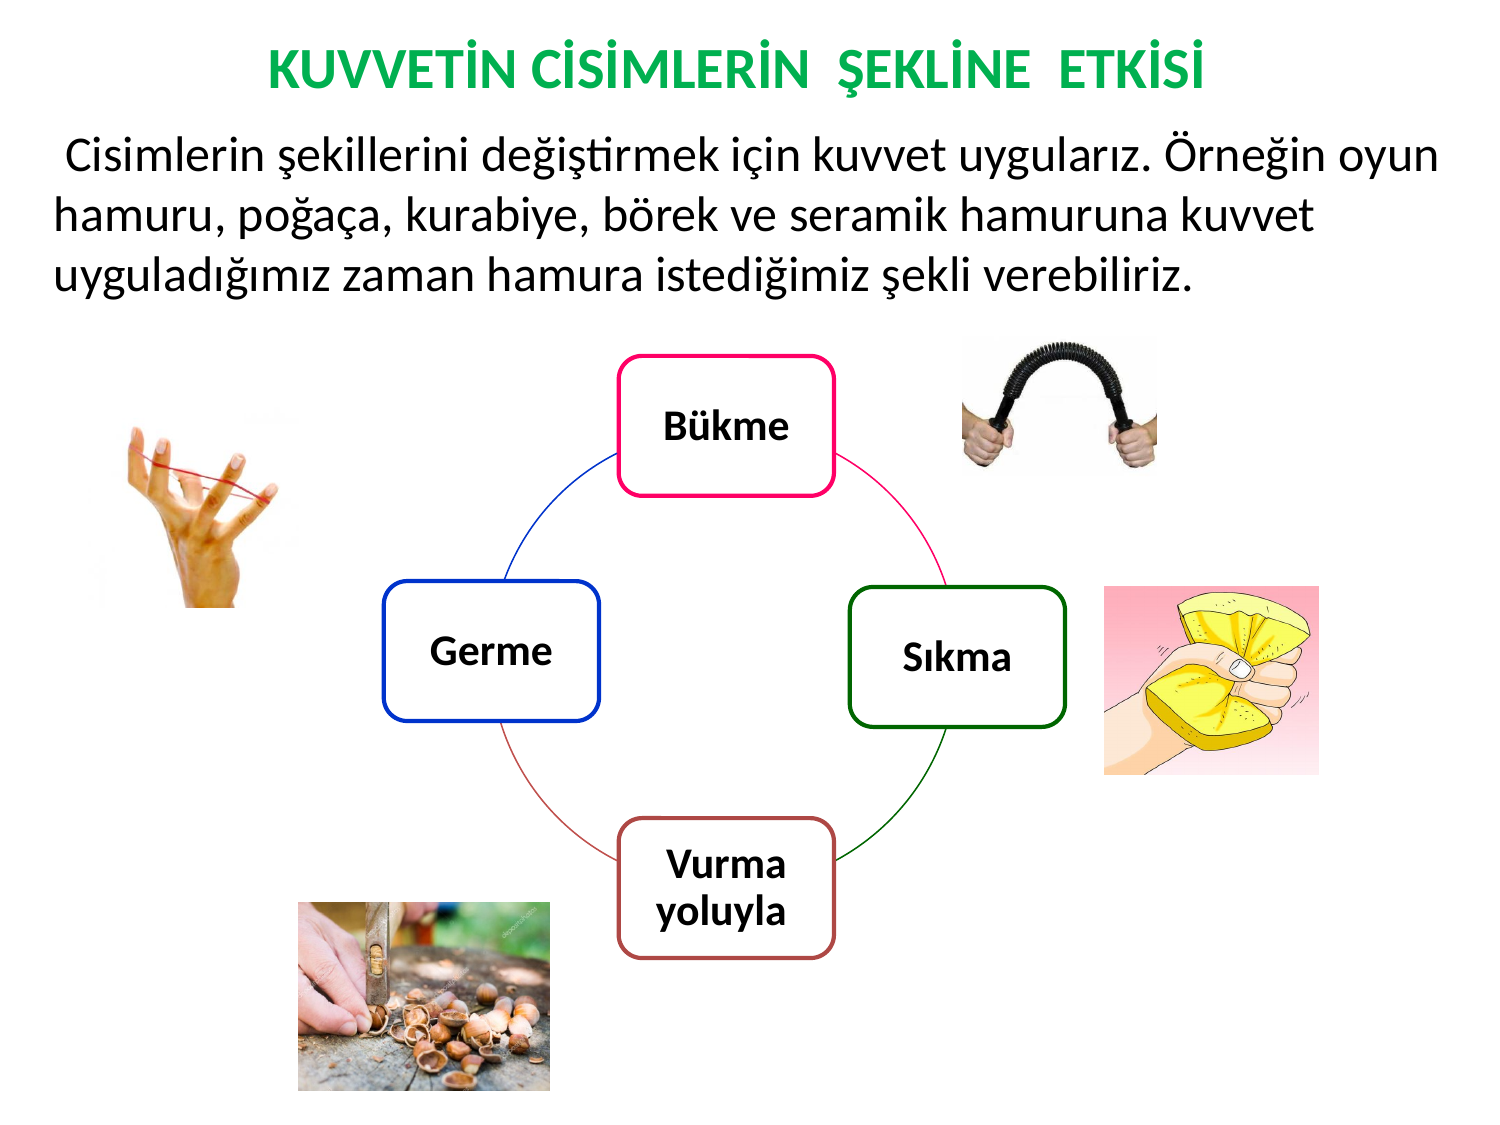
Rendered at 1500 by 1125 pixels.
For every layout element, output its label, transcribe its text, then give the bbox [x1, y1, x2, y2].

picture [962, 310, 1157, 505]
picture [297, 902, 550, 1091]
picture [1104, 585, 1319, 776]
text_box KUVVETİN CİSİMLERİN ŞEKLİNE ETKİSİ [253, 22, 1254, 113]
text_box Cisimlerin şekillerini değiştirmek için kuvvet uygularız. Örneğin oyun hamuru, poğaça, kurabiye, börek ve seramik hamuruna kuvvet uyguladığımız zaman hamura istediğimiz şekli verebiliriz. [39, 113, 1469, 309]
picture [88, 406, 299, 609]
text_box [218, 355, 1235, 959]
